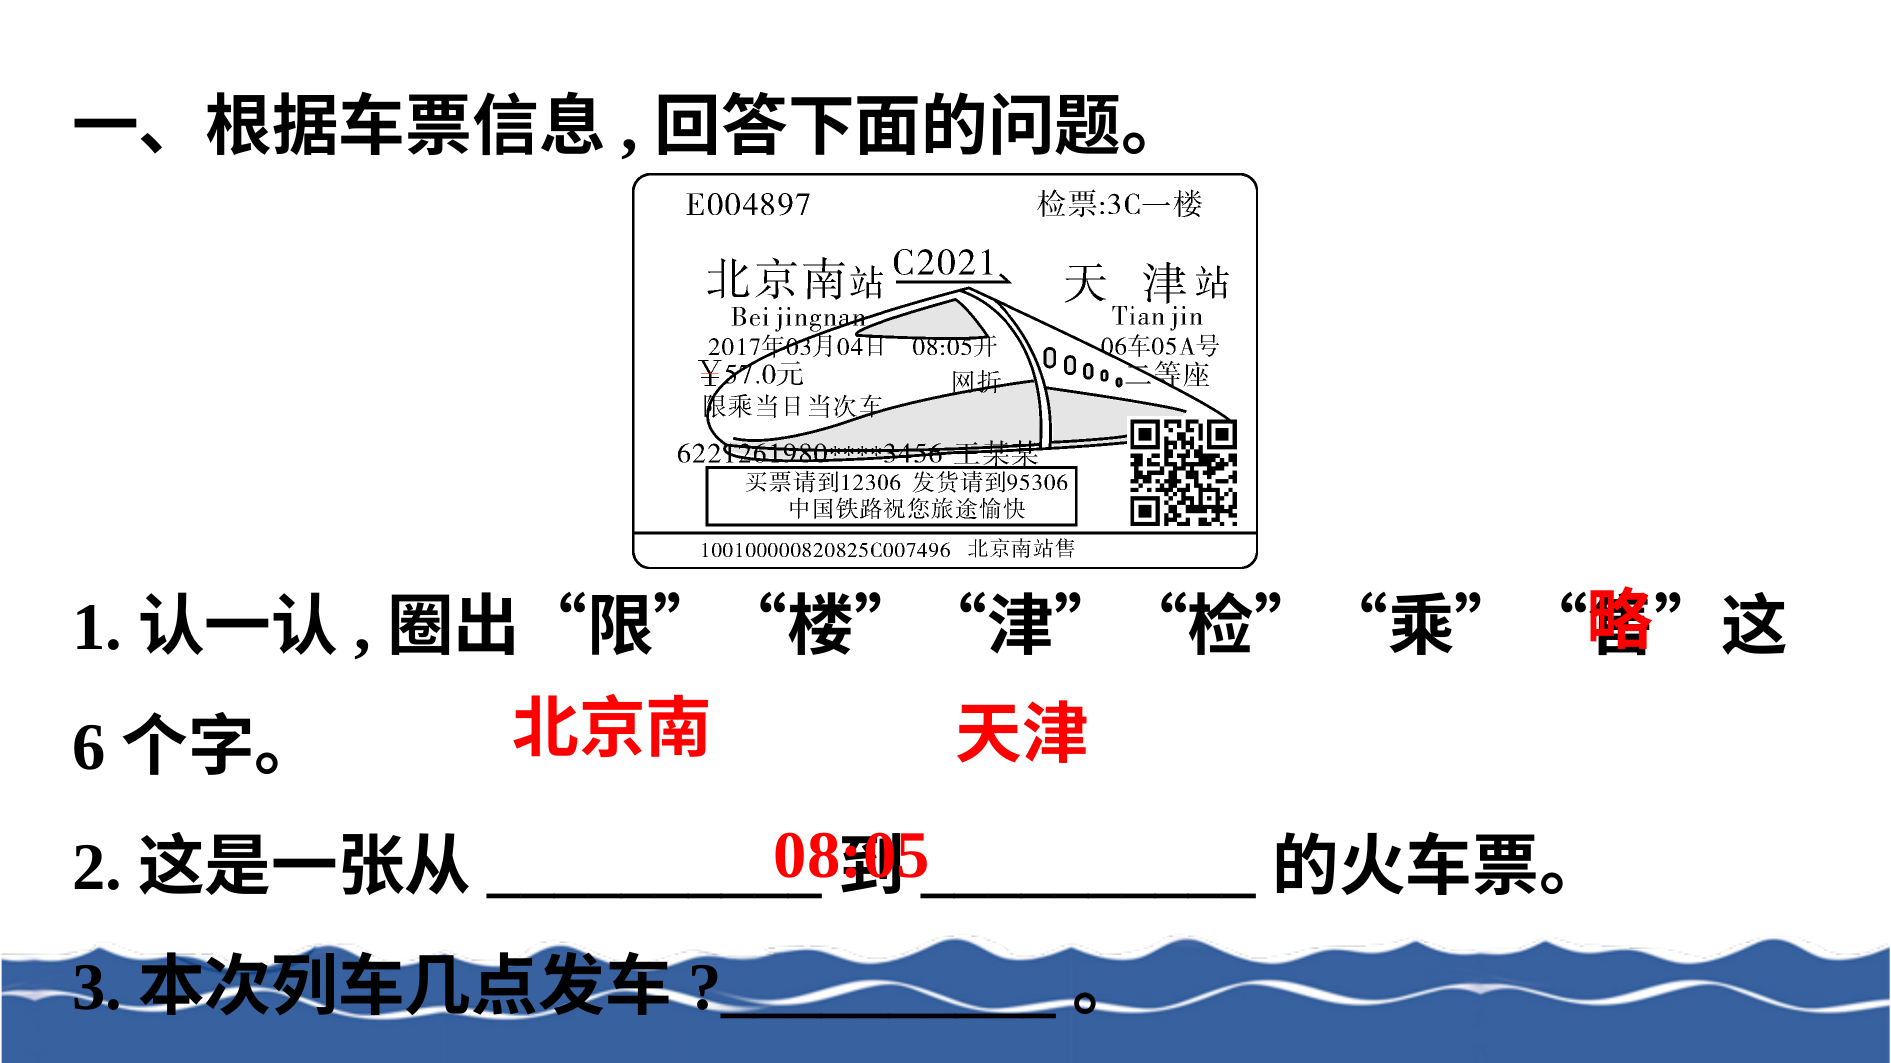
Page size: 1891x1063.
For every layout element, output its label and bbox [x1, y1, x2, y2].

picture [1, 886, 1891, 1063]
text_box [57, 35, 1835, 915]
